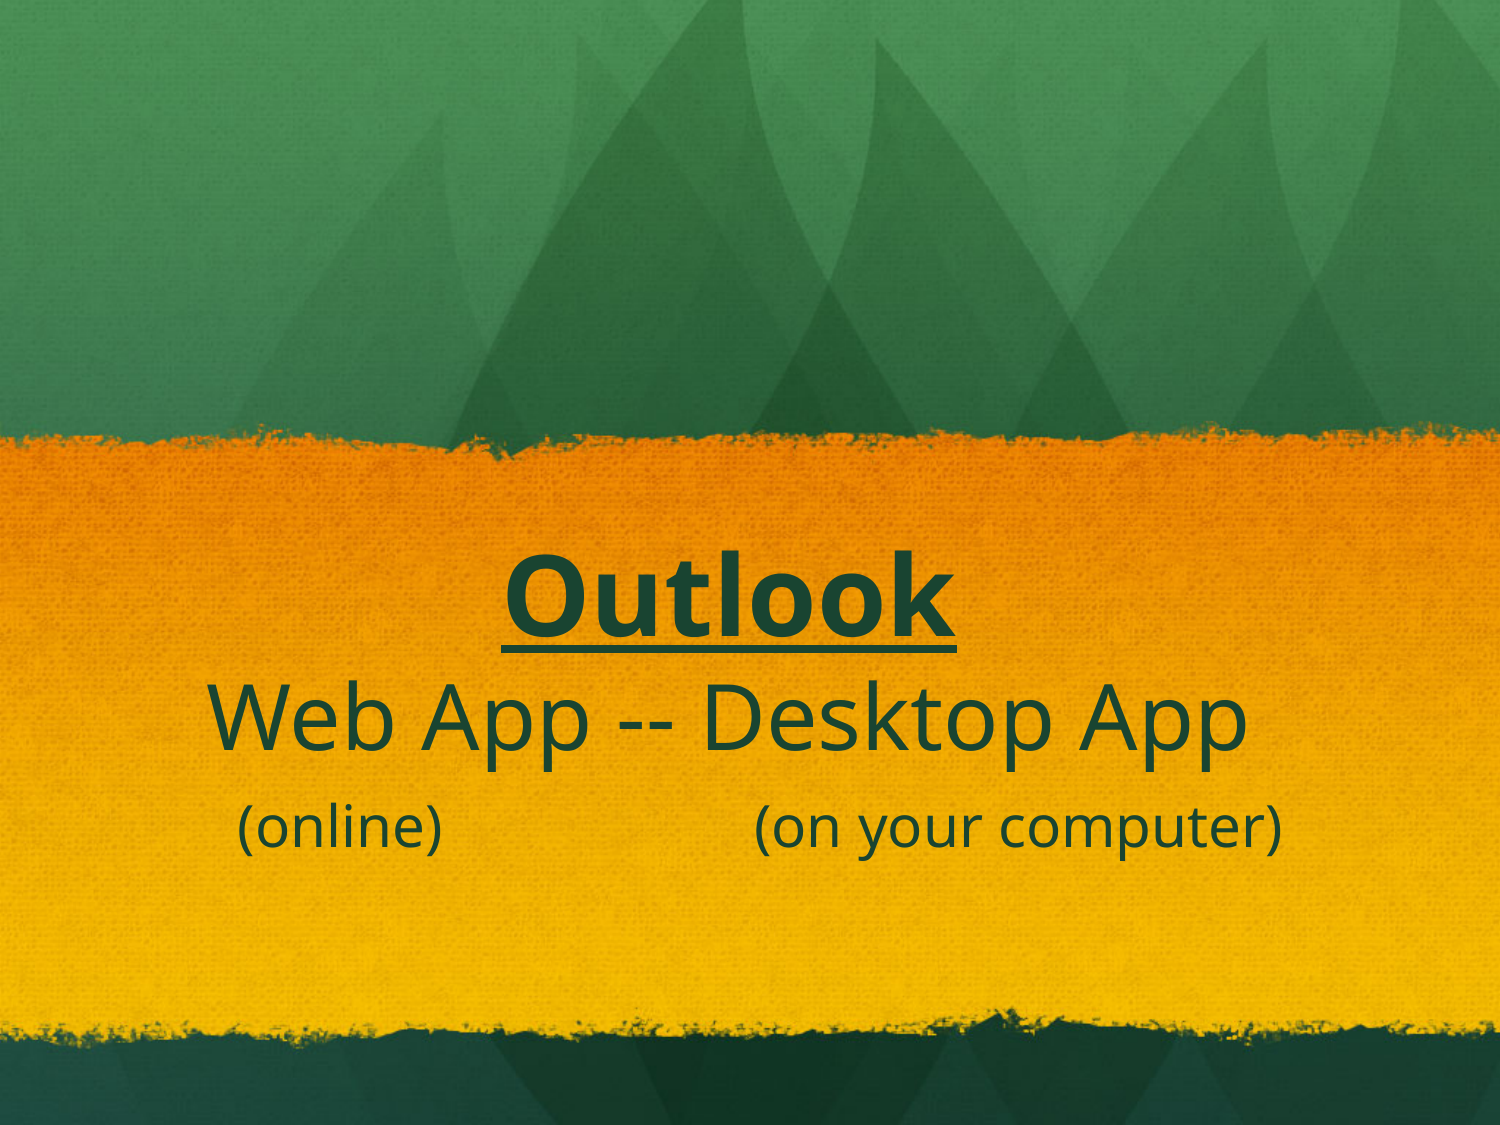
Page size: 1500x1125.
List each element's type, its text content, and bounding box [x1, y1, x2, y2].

picture [0, 0, 1500, 1125]
title Outlook Web App -- Desktop App [63, 535, 1395, 777]
subtitle (online) (on your computer) [139, 781, 1320, 944]
